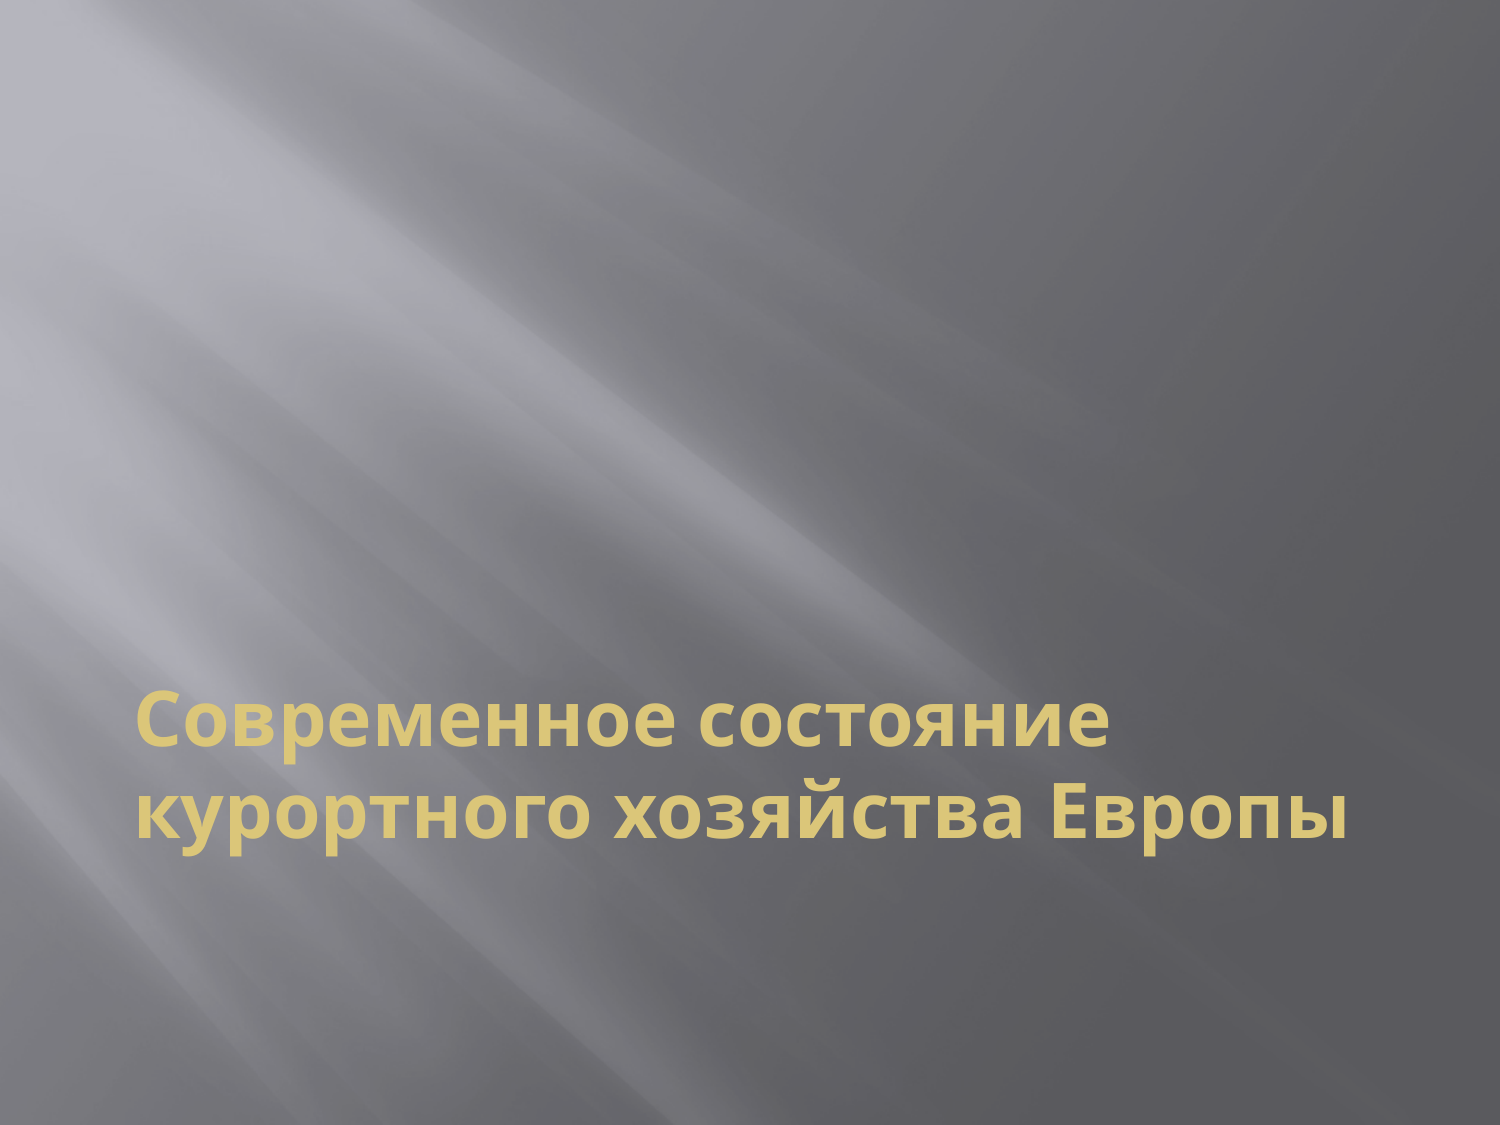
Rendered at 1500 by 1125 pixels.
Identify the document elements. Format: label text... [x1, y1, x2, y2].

title Современное состояние курортного хозяйства Европы [118, 633, 1394, 947]
